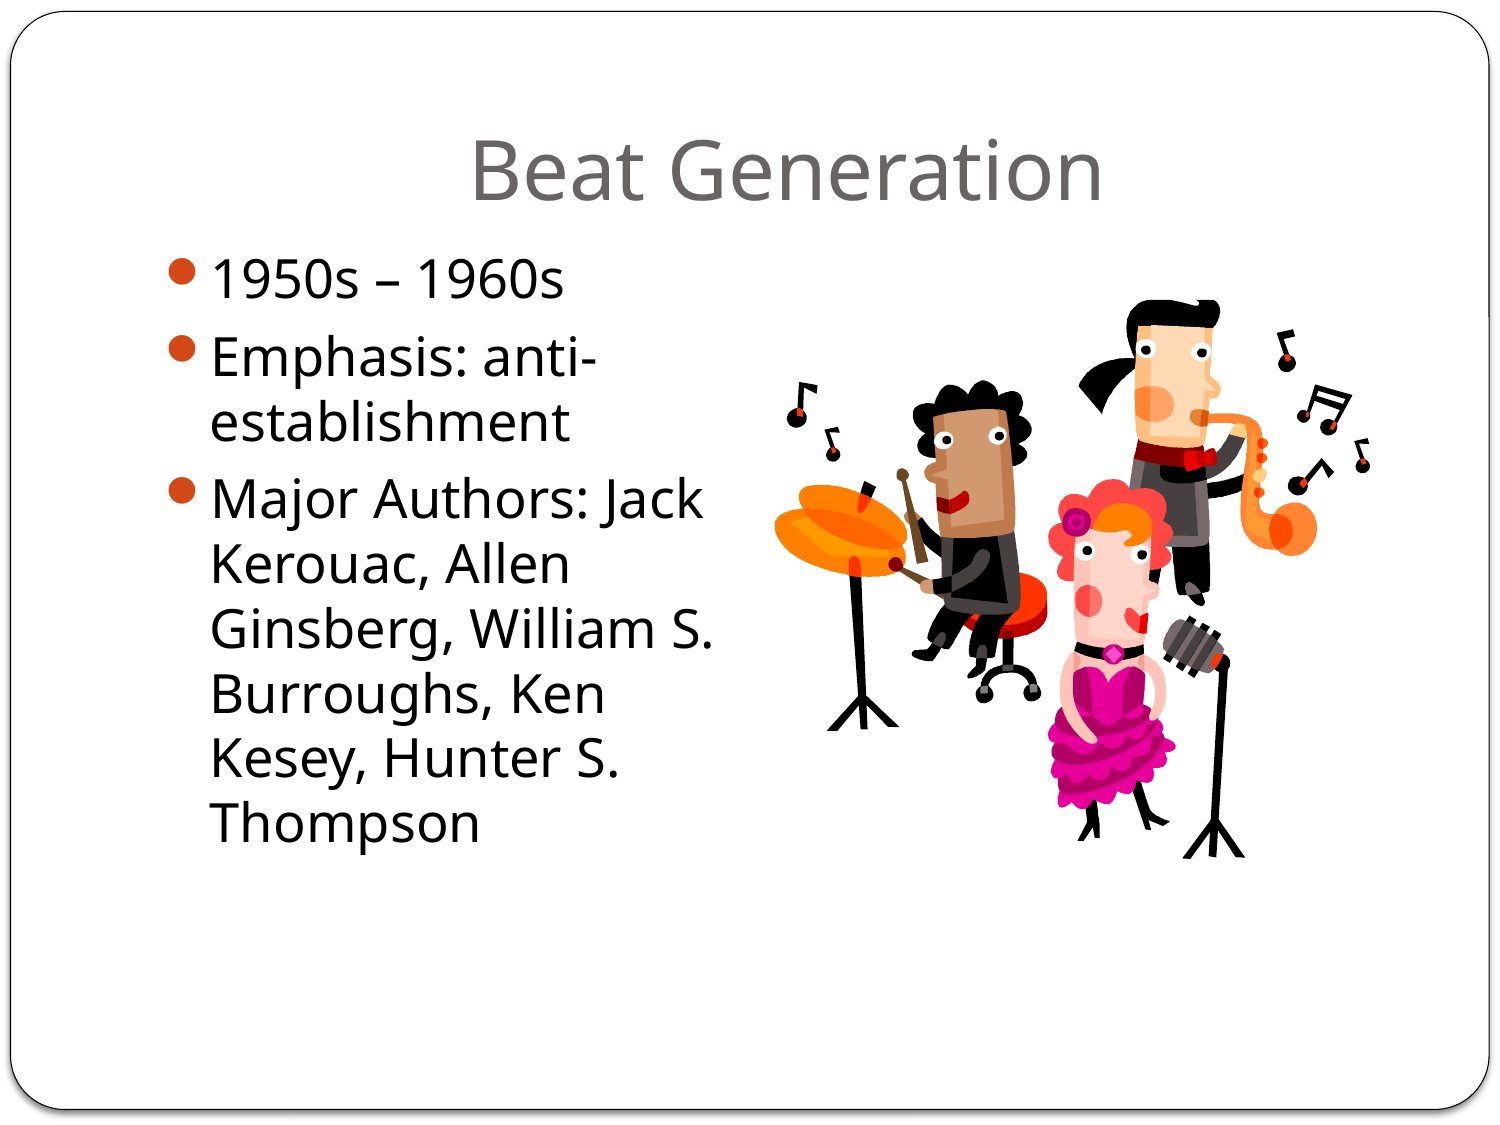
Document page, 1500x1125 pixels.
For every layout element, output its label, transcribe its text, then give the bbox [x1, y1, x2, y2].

list 1950s – 1960s Emphasis: anti-establishment Major Authors: Jack Kerouac, Allen Ginsberg, William S. Burroughs, Ken Kesey, Hunter S. Thompson [150, 237, 765, 988]
picture [774, 299, 1376, 865]
title Beat Generation [150, 45, 1425, 233]
